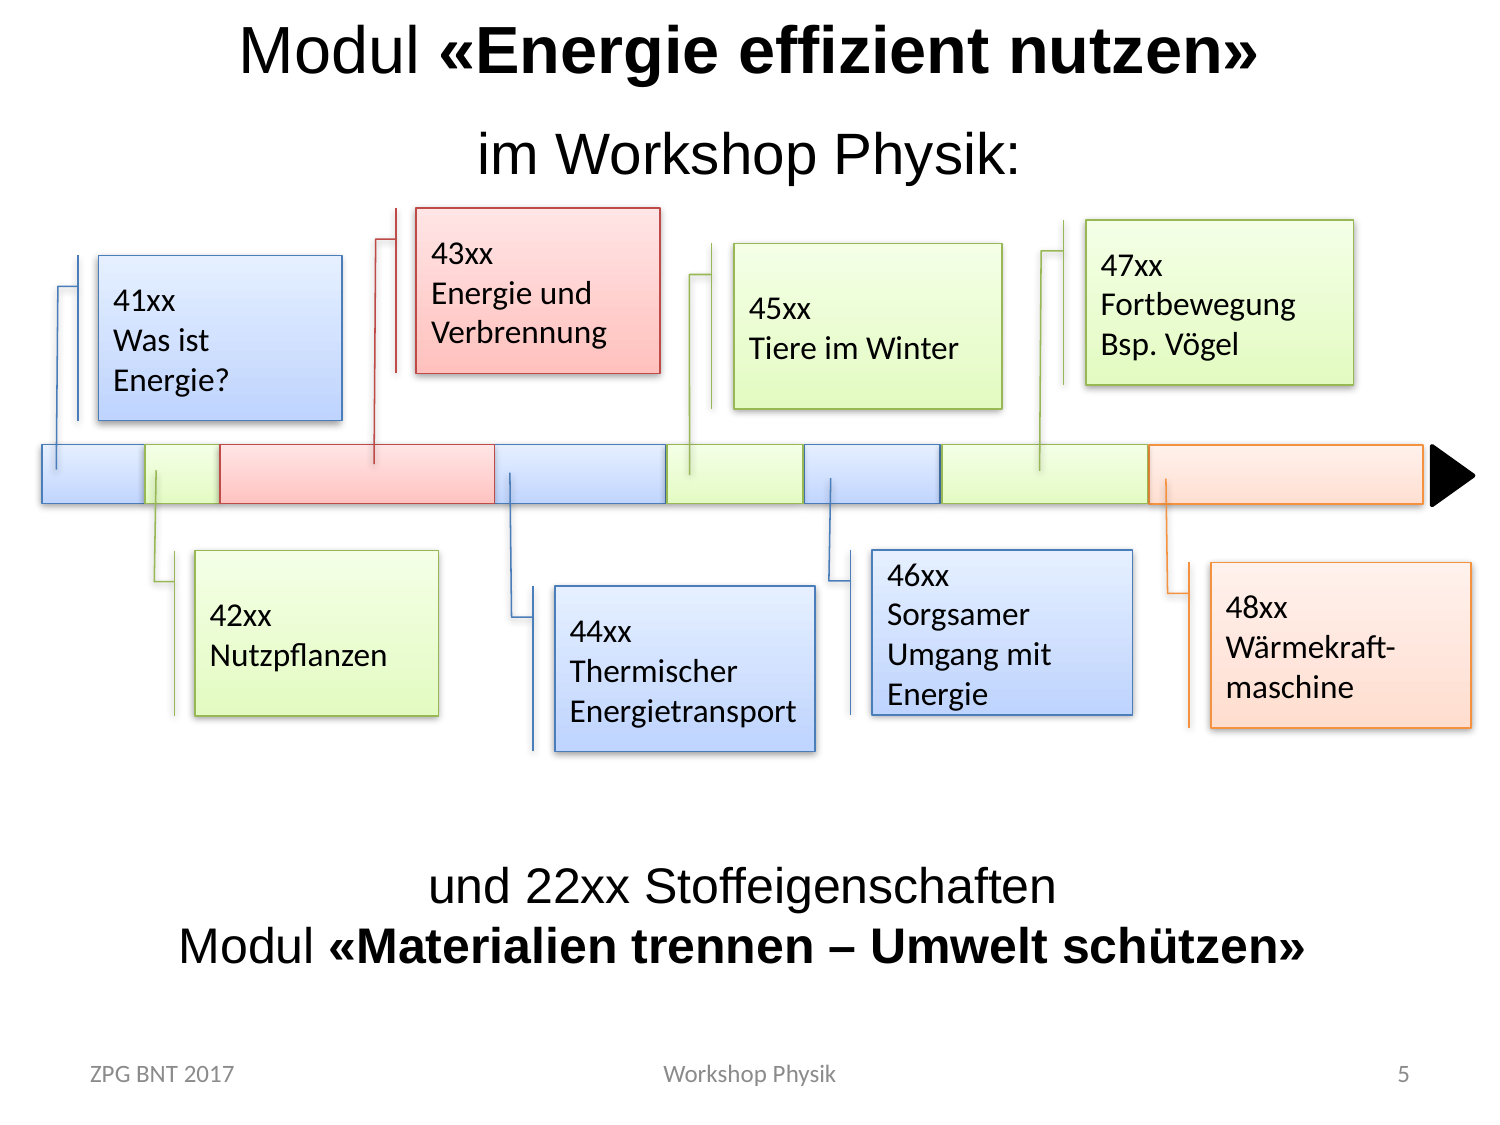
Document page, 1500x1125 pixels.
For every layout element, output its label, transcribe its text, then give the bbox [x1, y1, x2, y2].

slide_number 5 [1074, 1042, 1425, 1103]
footer Workshop Physik [512, 1042, 988, 1103]
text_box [144, 207, 1472, 729]
slide_number ZPG BNT 2017 [75, 1042, 425, 1103]
text_box im Workshop Physik: [367, 109, 1133, 194]
text_box Modul «Energie effizient nutzen» [223, 0, 1276, 95]
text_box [41, 255, 1133, 752]
text_box und 22xx Stoffeigenschaften Modul «Materialien trennen – Umwelt schützen» [72, 845, 1428, 981]
